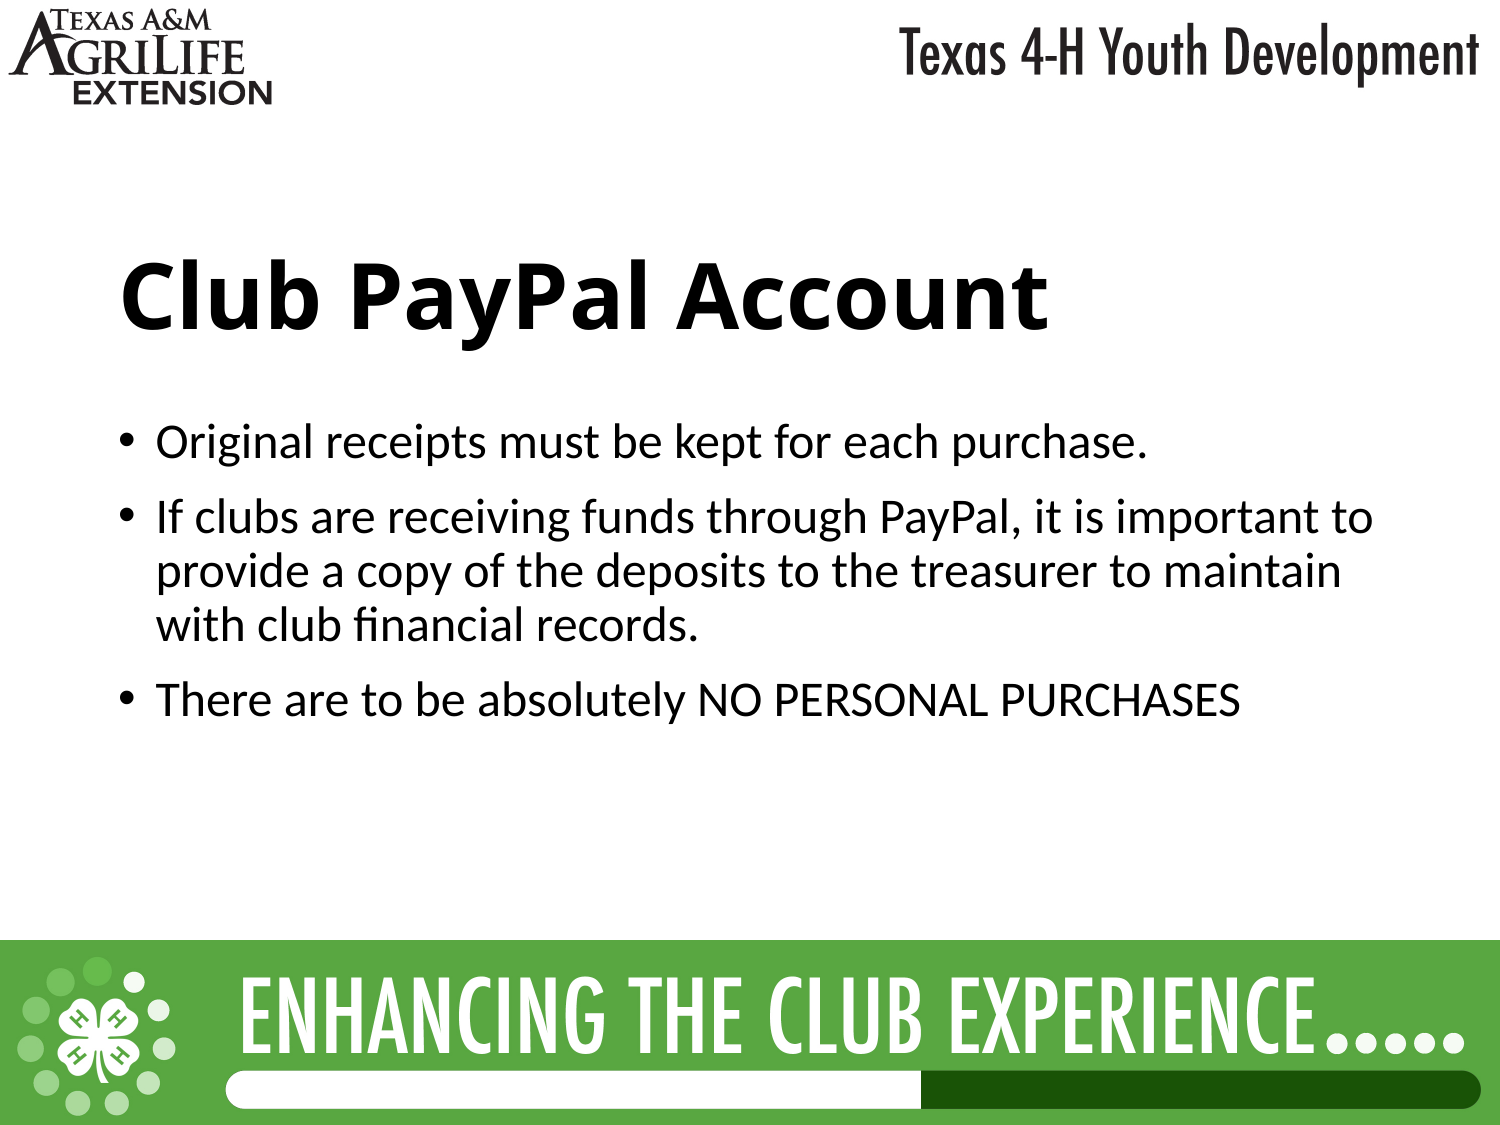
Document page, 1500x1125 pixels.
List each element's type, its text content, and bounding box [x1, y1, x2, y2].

list Original receipts must be kept for each purchase. If clubs are receiving funds through PayPal, it is important to provide a copy of the deposits to the treasurer to maintain with club financial records. There are to be absolutely NO PERSONAL PURCHASES [103, 408, 1397, 930]
title Club PayPal Account [103, 190, 1397, 408]
picture [0, 0, 1500, 1125]
